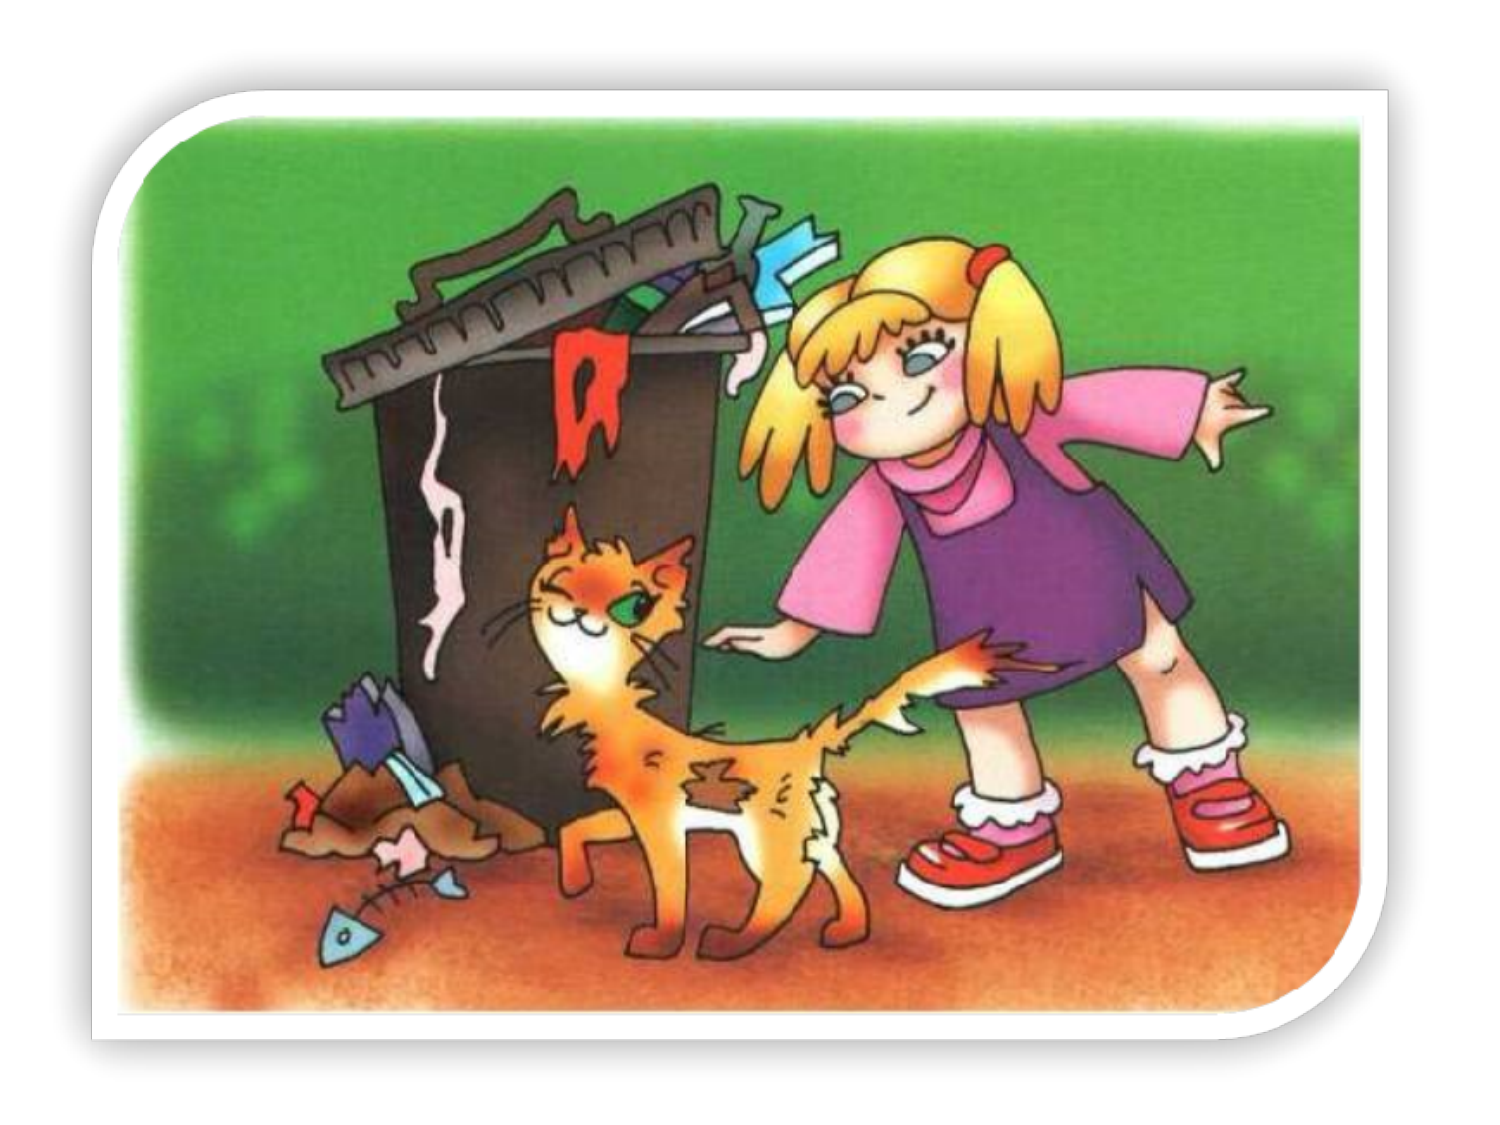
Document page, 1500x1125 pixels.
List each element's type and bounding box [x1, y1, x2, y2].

picture [34, 34, 1442, 1095]
